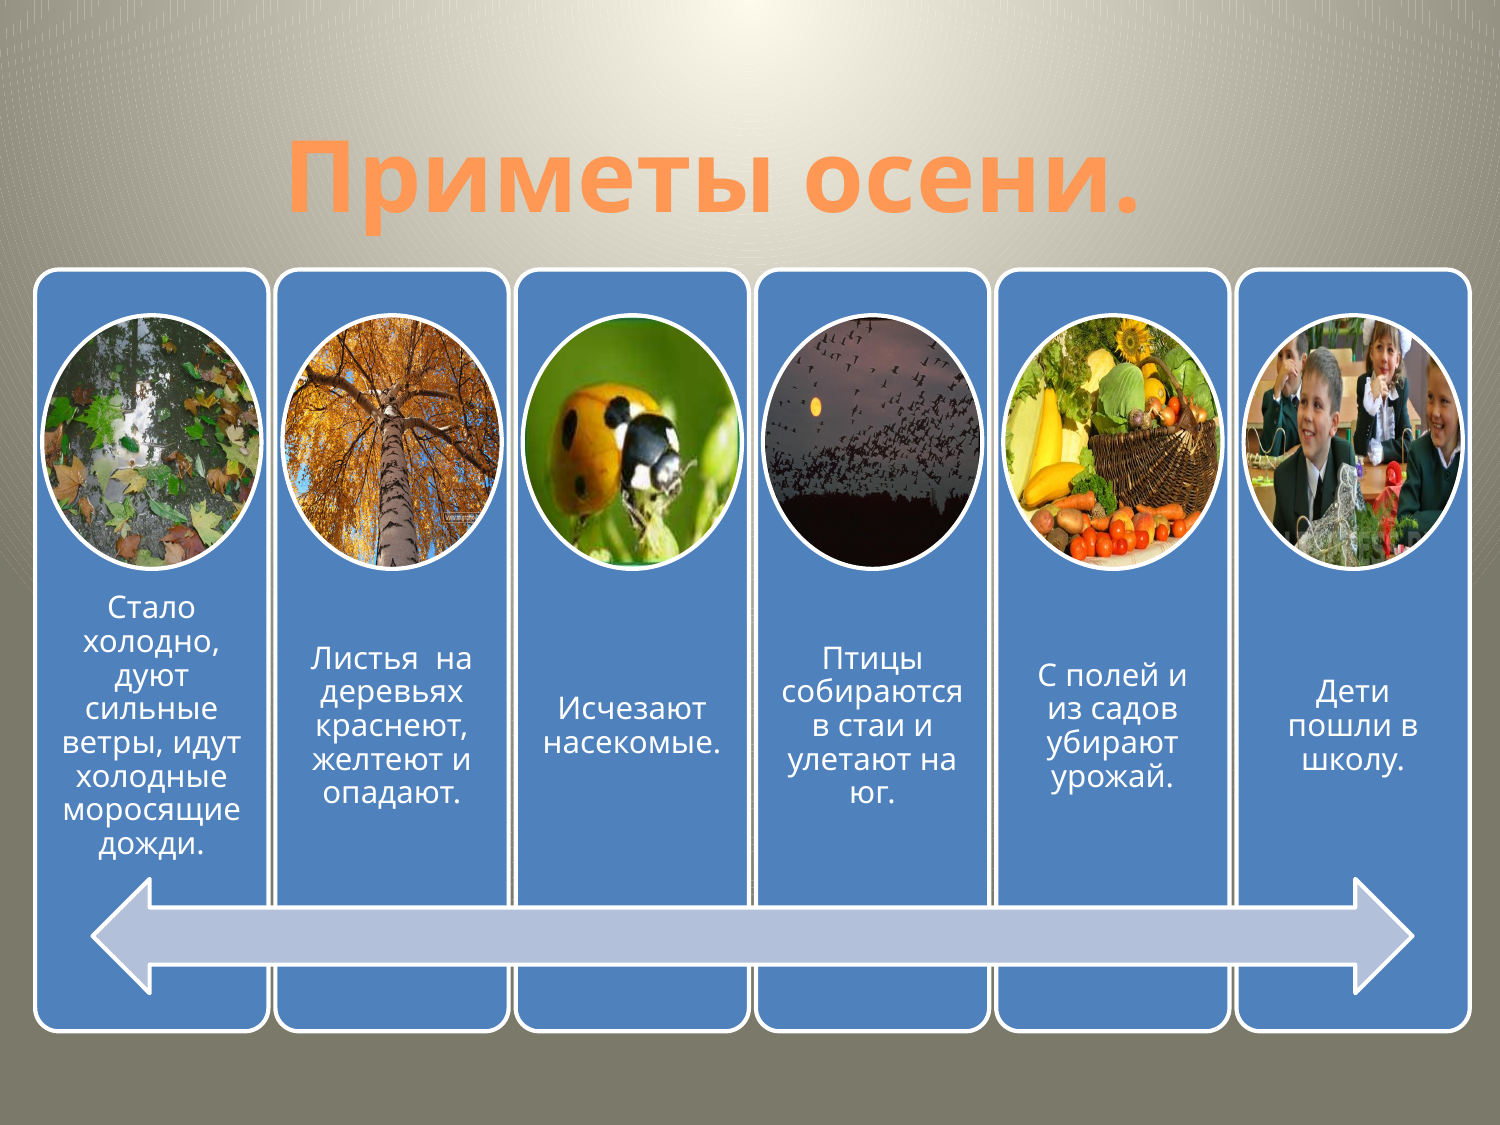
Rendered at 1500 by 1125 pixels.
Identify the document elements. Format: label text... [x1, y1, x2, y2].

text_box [34, 269, 1470, 1032]
text_box Приметы осени. [268, 105, 1158, 241]
